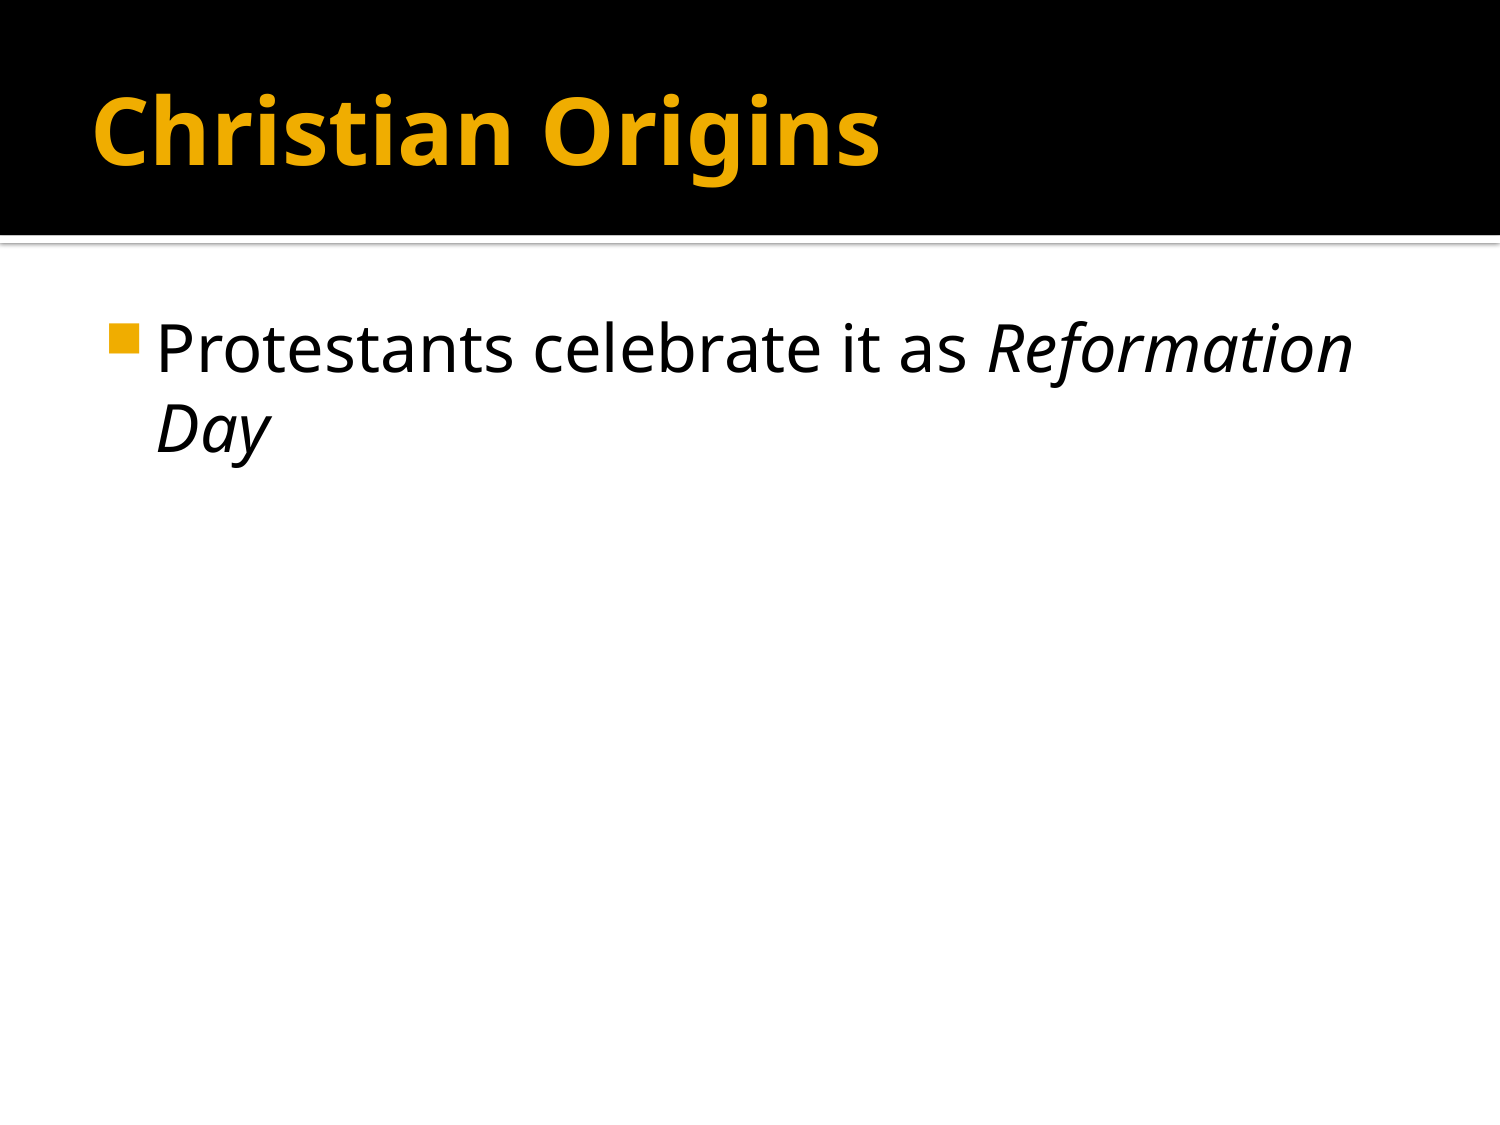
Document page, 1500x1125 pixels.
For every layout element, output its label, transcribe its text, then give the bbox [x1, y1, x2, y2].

title Christian Origins [75, 25, 1425, 231]
list Protestants celebrate it as Reformation Day [74, 290, 1426, 1051]
